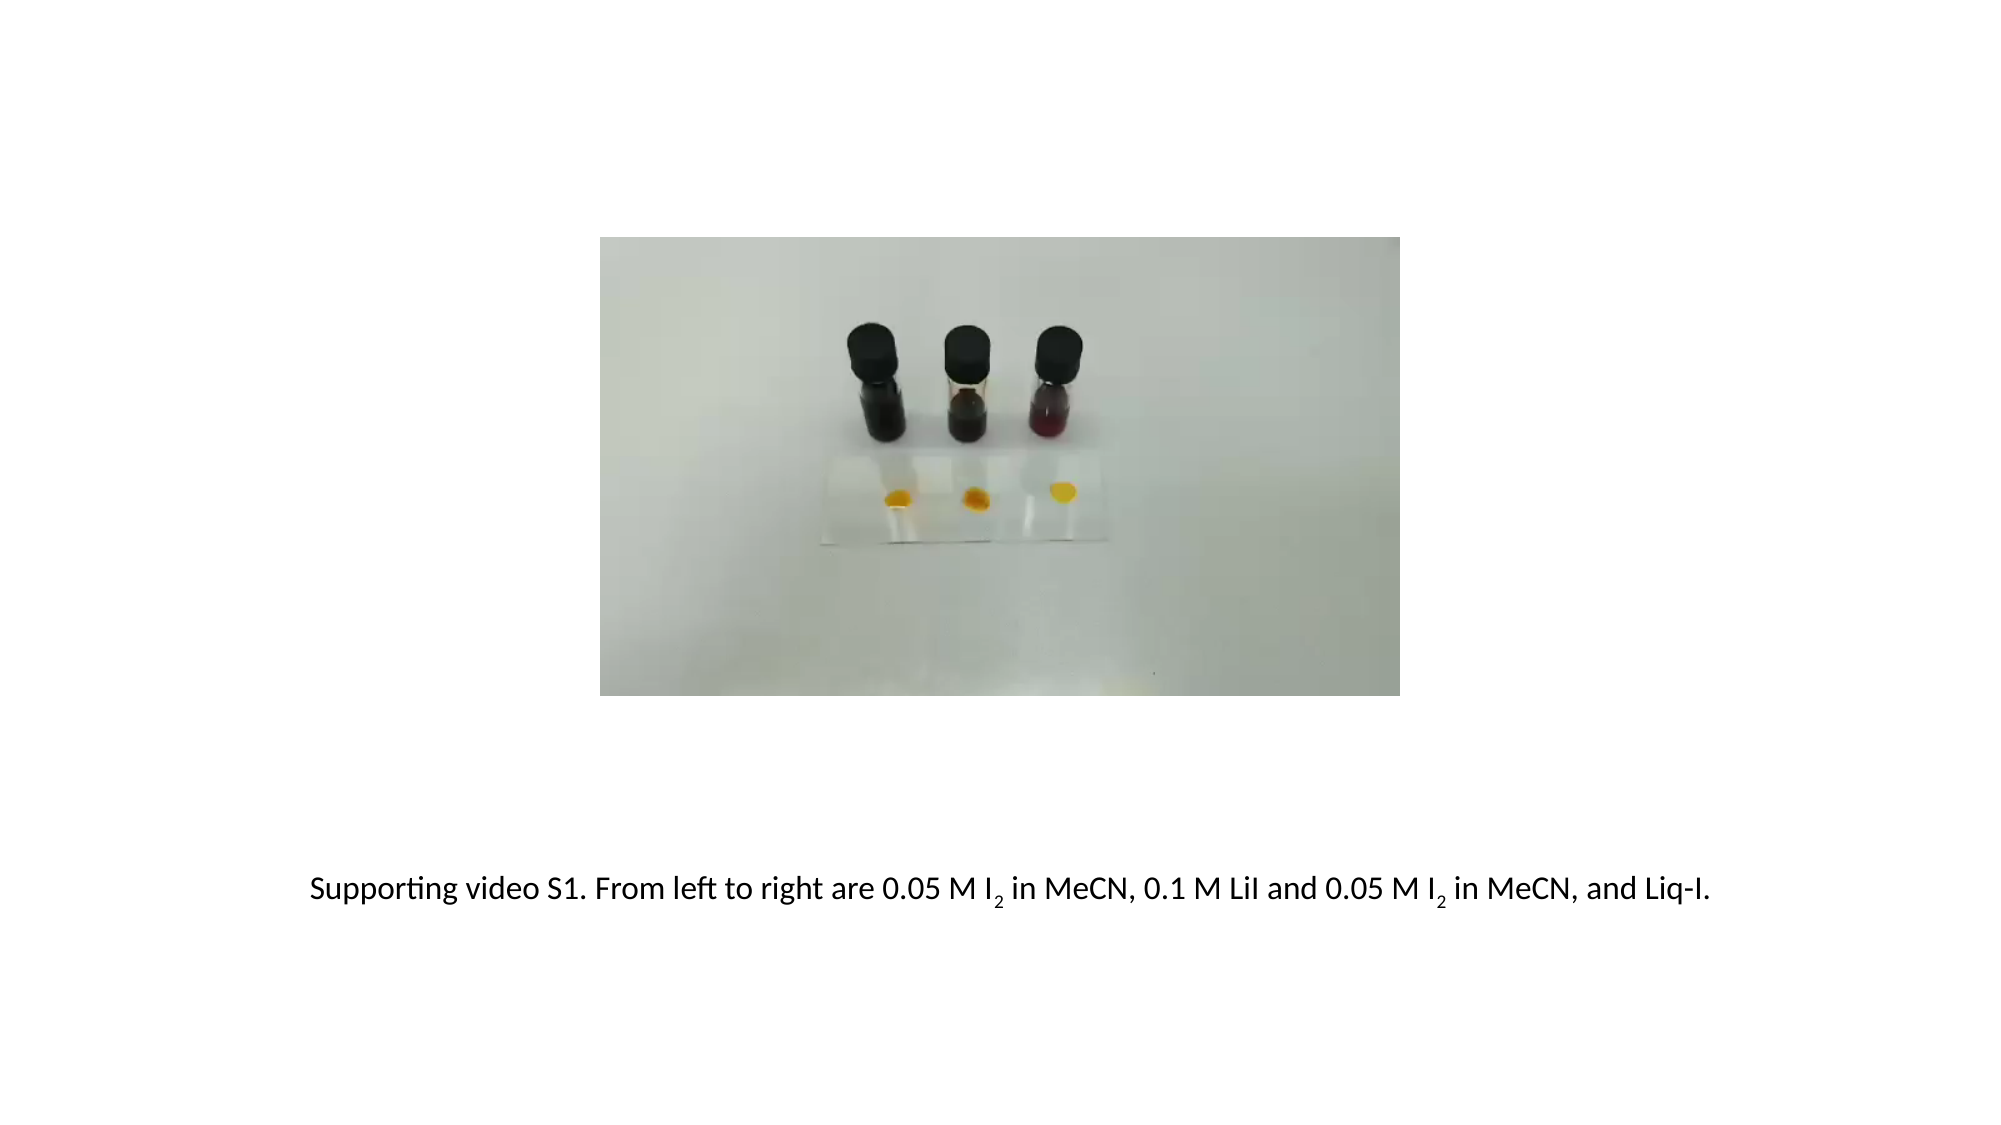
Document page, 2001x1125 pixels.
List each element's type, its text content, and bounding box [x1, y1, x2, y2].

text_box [599, 236, 1400, 697]
subtitle Supporting video S1. From left to right are 0.05 M I2 in MeCN, 0.1 M LiI and 0.05 M I2 in MeCN, and Liq-I. [264, 859, 1765, 926]
